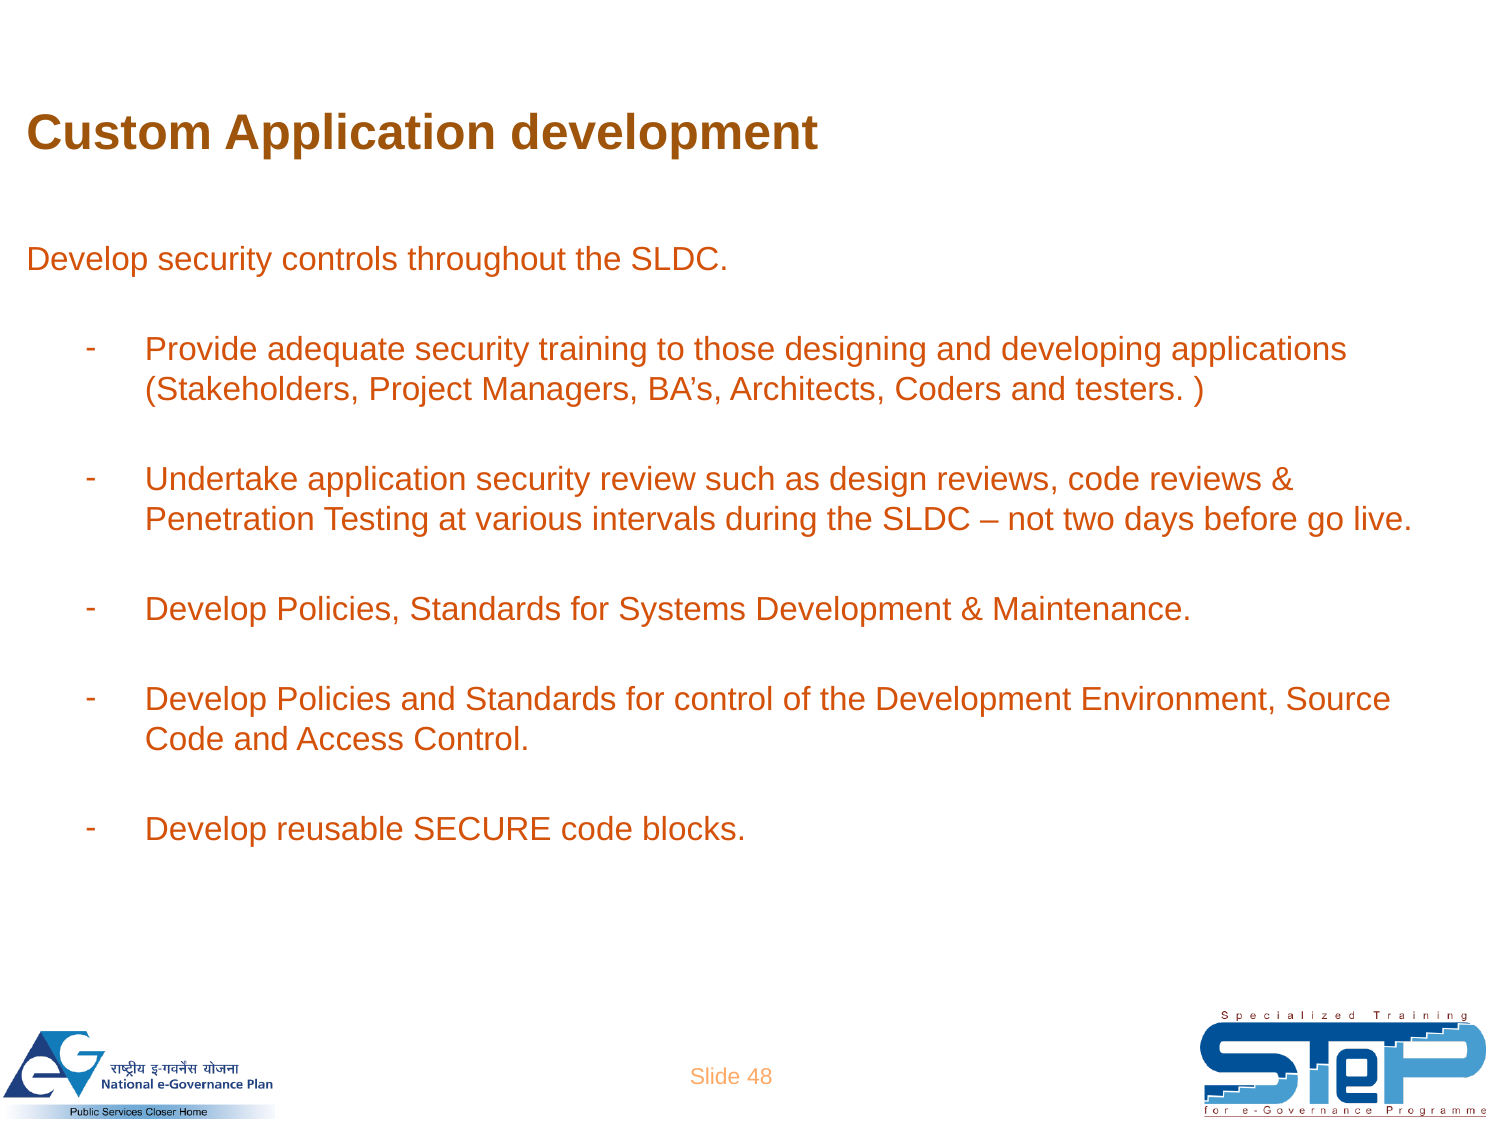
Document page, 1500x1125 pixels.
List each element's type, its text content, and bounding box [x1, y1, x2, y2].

title Custom Application development [26, 99, 1472, 224]
list Develop security controls throughout the SLDC. Provide adequate security training to those designing and developing applications (Stakeholders, Project Managers, BA’s, Architects, Coders and testers. ) Undertake application security review such as design reviews, code reviews & Penetration Testing at various intervals during the SLDC – not two days before go live. Develop Policies, Standards for Systems Development & Maintenance. Develop Policies and Standards for control of the Development Environment, Source Code and Access Control. Develop reusable SECURE code blocks. [26, 237, 1474, 949]
picture [2, 1031, 275, 1119]
picture [1200, 1011, 1486, 1117]
